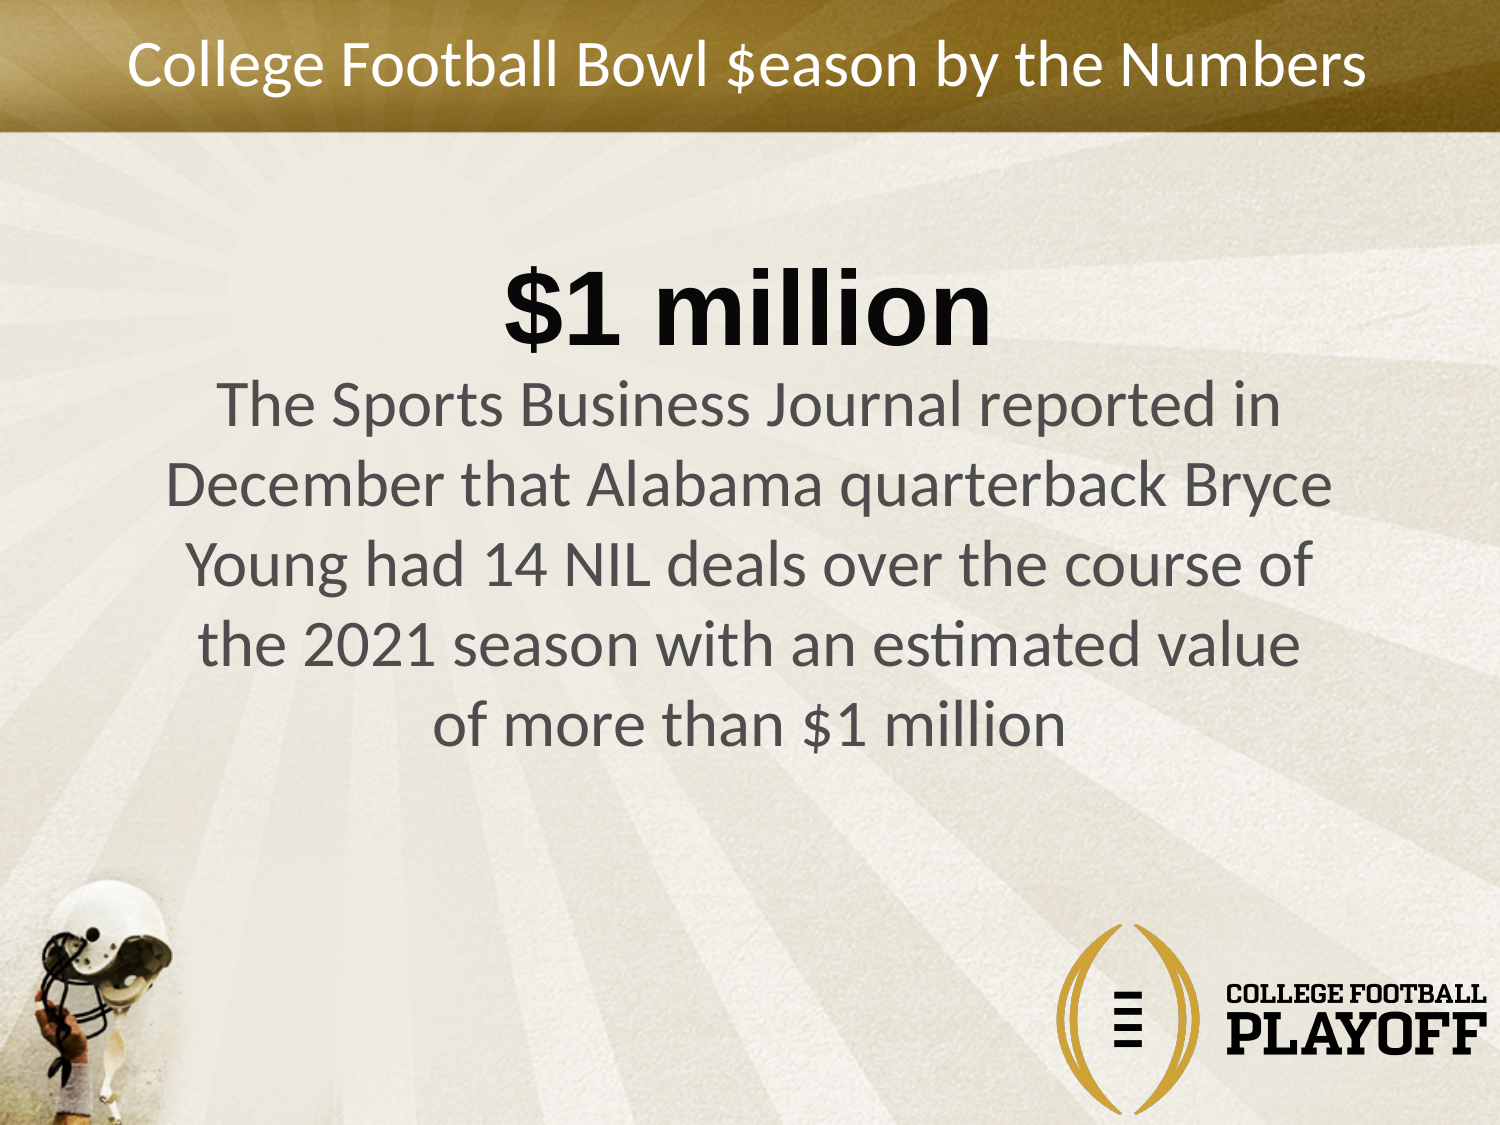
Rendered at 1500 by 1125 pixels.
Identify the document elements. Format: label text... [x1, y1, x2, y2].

text_box $1 million [230, 108, 1270, 374]
picture [0, 0, 1500, 1125]
text_box The Sports Business Journal reported in December that Alabama quarterback Bryce Young had 14 NIL deals over the course of the 2021 season with an estimated value of more than $1 million [148, 352, 1351, 768]
text_box College Football Bowl $eason by the Numbers [112, 12, 1400, 108]
